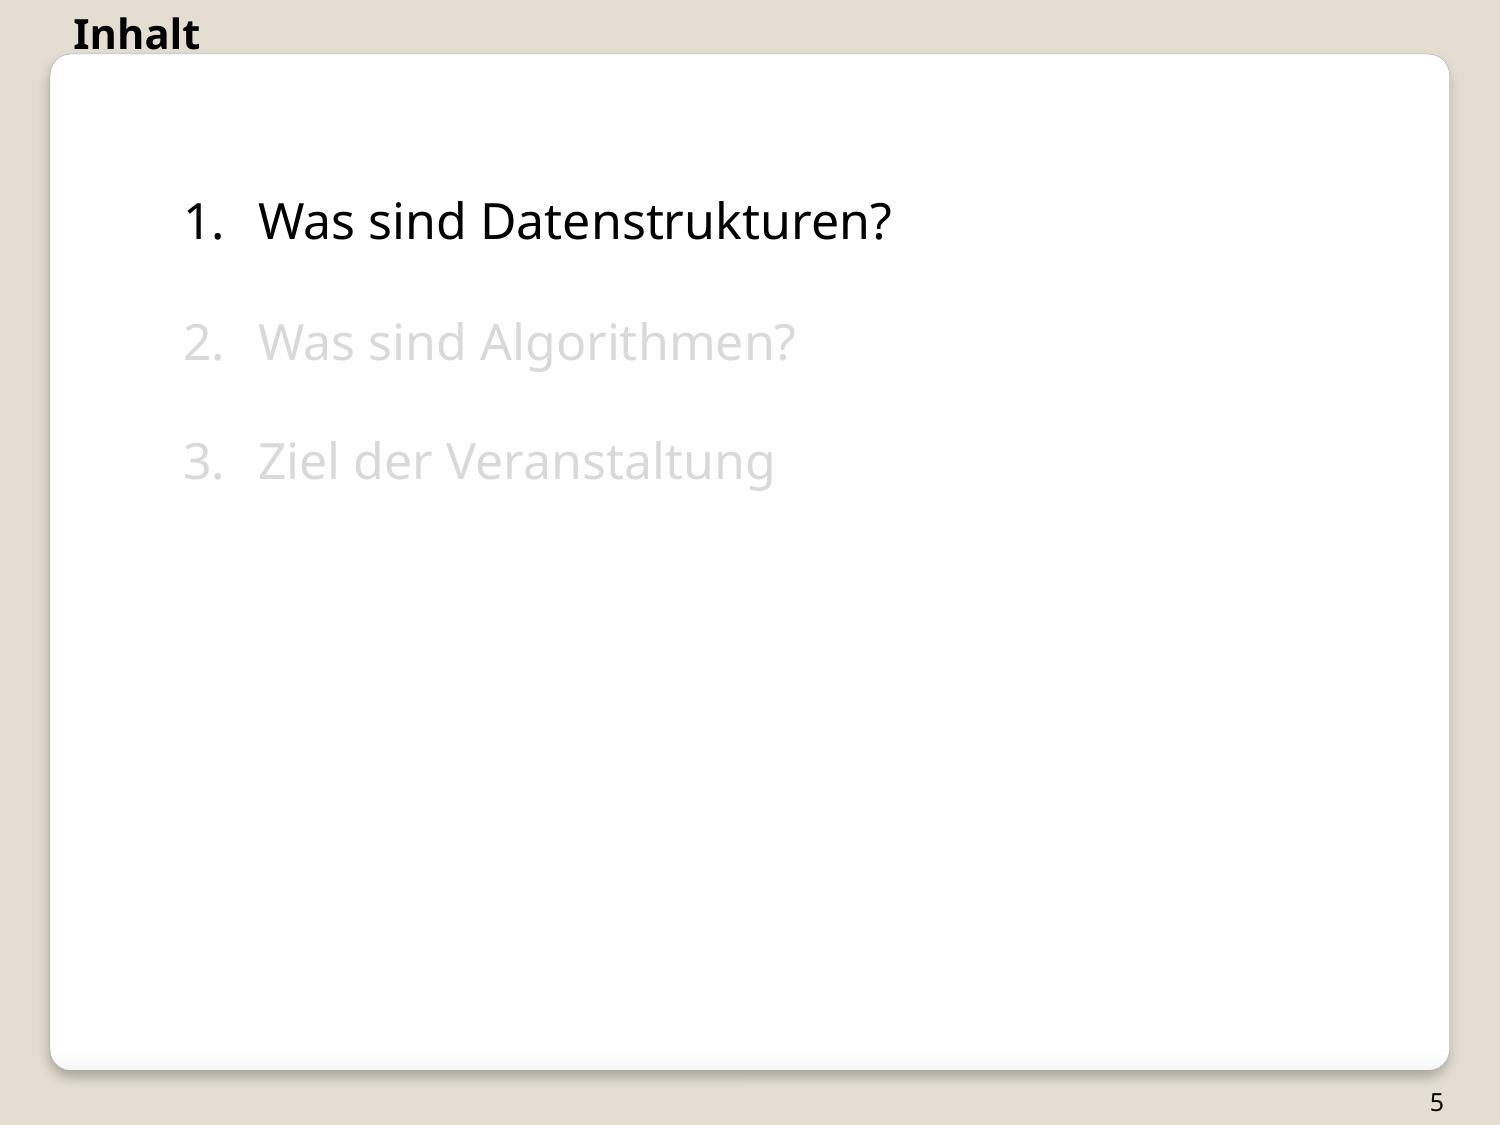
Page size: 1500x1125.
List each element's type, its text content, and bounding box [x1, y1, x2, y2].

text_box Inhalt [58, 0, 1325, 65]
text_box Was sind Datenstrukturen? Was sind Algorithmen? Ziel der Veranstaltung [168, 182, 1317, 558]
